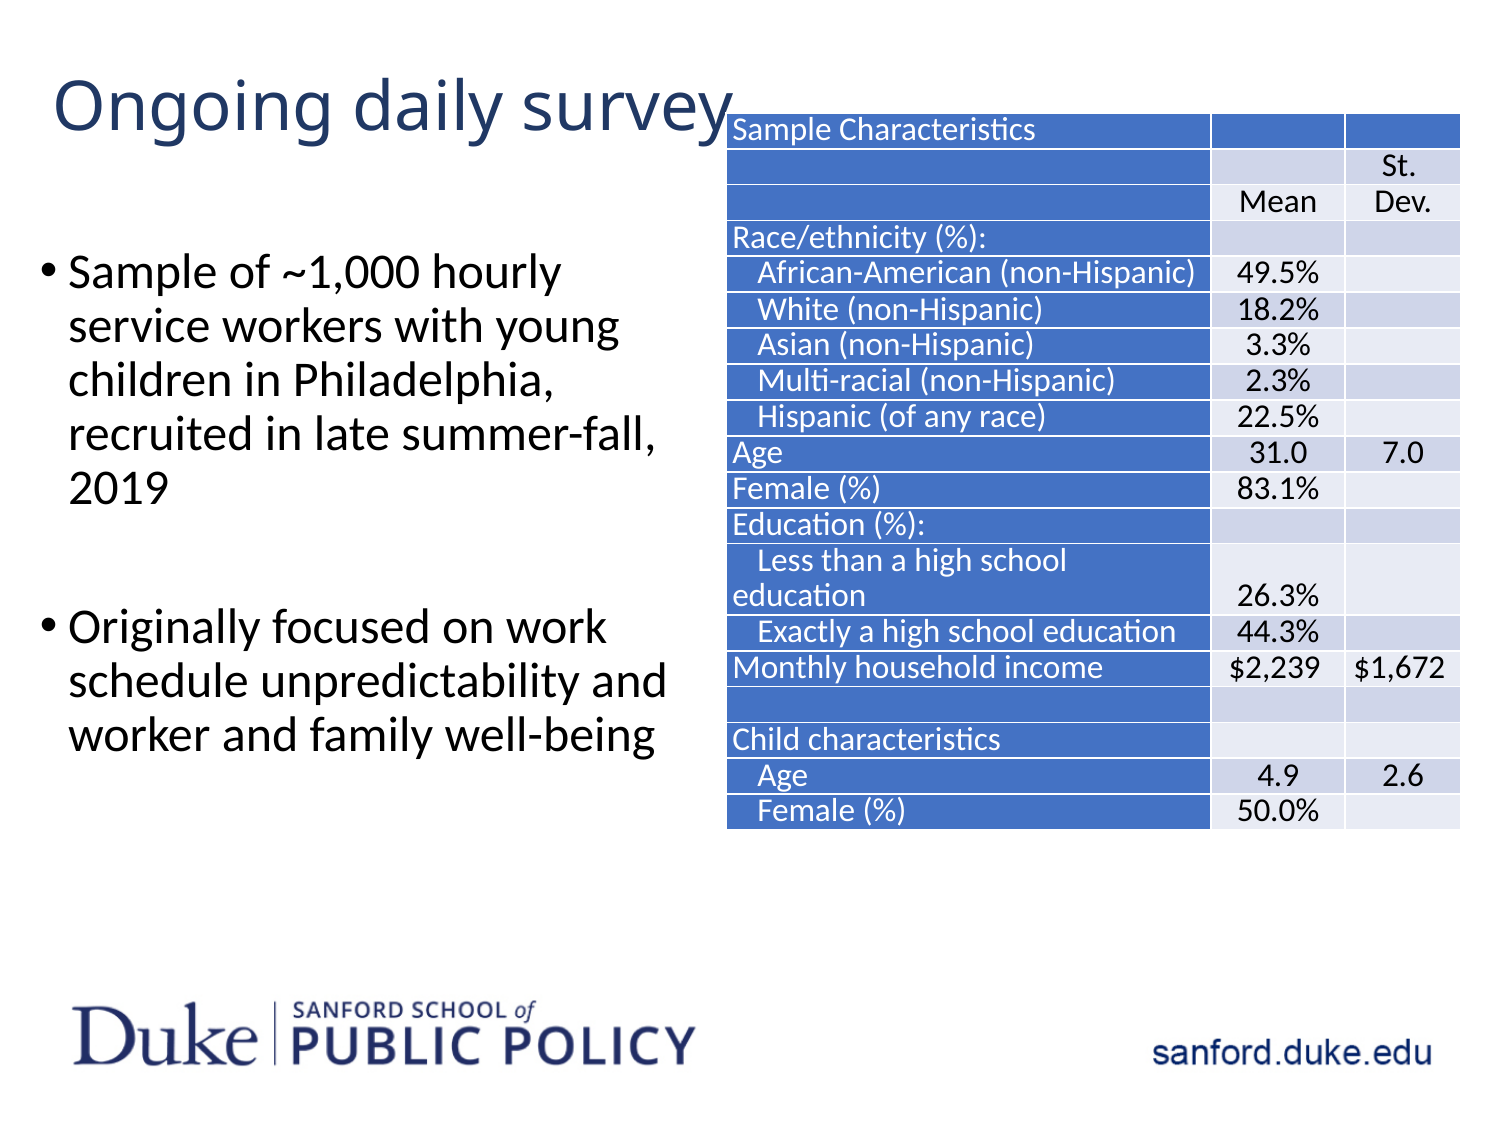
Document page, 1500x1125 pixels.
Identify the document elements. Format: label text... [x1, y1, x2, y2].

table_cell [1212, 221, 1344, 255]
table_cell [727, 687, 1210, 722]
table_cell 3.3% [1212, 329, 1344, 363]
table_cell [1346, 616, 1460, 650]
table_cell 2.3% [1212, 365, 1344, 399]
table_cell African-American (non-Hispanic) [727, 257, 1210, 291]
table_cell [1346, 293, 1460, 327]
table_cell Age [727, 437, 1210, 471]
table_cell [1346, 365, 1460, 399]
table_cell White (non-Hispanic) [727, 293, 1210, 327]
list Sample of ~1,000 hourly service workers with young children in Philadelphia, recruited in late summer-fall, 2019 Originally focused on work schedule unpredictability and worker and family well-being [24, 237, 725, 692]
table_cell Exactly a high school education [727, 616, 1210, 650]
table_cell [1346, 329, 1460, 363]
table_cell [727, 185, 1210, 220]
table_cell [1346, 544, 1460, 614]
table_cell Mean [1212, 185, 1344, 220]
table_cell Multi-racial (non-Hispanic) [727, 365, 1210, 399]
table_cell [1346, 795, 1460, 829]
table_cell [1346, 401, 1460, 435]
table_cell $1,672 [1346, 652, 1460, 686]
table_cell Dev. [1346, 185, 1460, 220]
table_cell Age [727, 759, 1210, 793]
table_cell [1212, 509, 1344, 543]
table_cell [1212, 723, 1344, 757]
table_cell Race/ethnicity (%): [727, 221, 1210, 255]
table_cell Asian (non-Hispanic) [727, 329, 1210, 363]
table_cell [1346, 509, 1460, 543]
table_cell [1212, 150, 1344, 184]
table_cell 4.9 [1212, 759, 1344, 793]
table_header [1212, 114, 1344, 148]
table_cell 50.0% [1212, 795, 1344, 829]
table_cell 83.1% [1212, 473, 1344, 507]
table_cell [1346, 687, 1460, 722]
table_cell St. [1346, 150, 1460, 184]
table_cell 49.5% [1212, 257, 1344, 291]
table_cell 31.0 [1212, 437, 1344, 471]
table_cell 7.0 [1346, 437, 1460, 471]
title Ongoing daily survey [37, 0, 1332, 218]
table_cell [1346, 473, 1460, 507]
table_cell 2.6 [1346, 759, 1460, 793]
table_cell Education (%): [727, 509, 1210, 543]
table_cell 44.3% [1212, 616, 1344, 650]
table_cell [1212, 687, 1344, 722]
table_cell Less than a high school education [727, 544, 1210, 614]
table_cell Monthly household income [727, 652, 1210, 686]
table_cell 26.3% [1212, 544, 1344, 614]
table_cell [727, 150, 1210, 184]
table_cell [1346, 723, 1460, 757]
table_header [1346, 114, 1460, 148]
table_cell Child characteristics [727, 723, 1210, 757]
table_cell Female (%) [727, 795, 1210, 829]
table_cell 18.2% [1212, 293, 1344, 327]
table_cell Female (%) [727, 473, 1210, 507]
table_cell [1346, 221, 1460, 255]
picture [64, 983, 1436, 1081]
table_header Sample Characteristics [727, 114, 1210, 148]
table_cell Hispanic (of any race) [727, 401, 1210, 435]
table_cell [1346, 257, 1460, 291]
table_cell 22.5% [1212, 401, 1344, 435]
table_cell $2,239 [1212, 652, 1344, 686]
